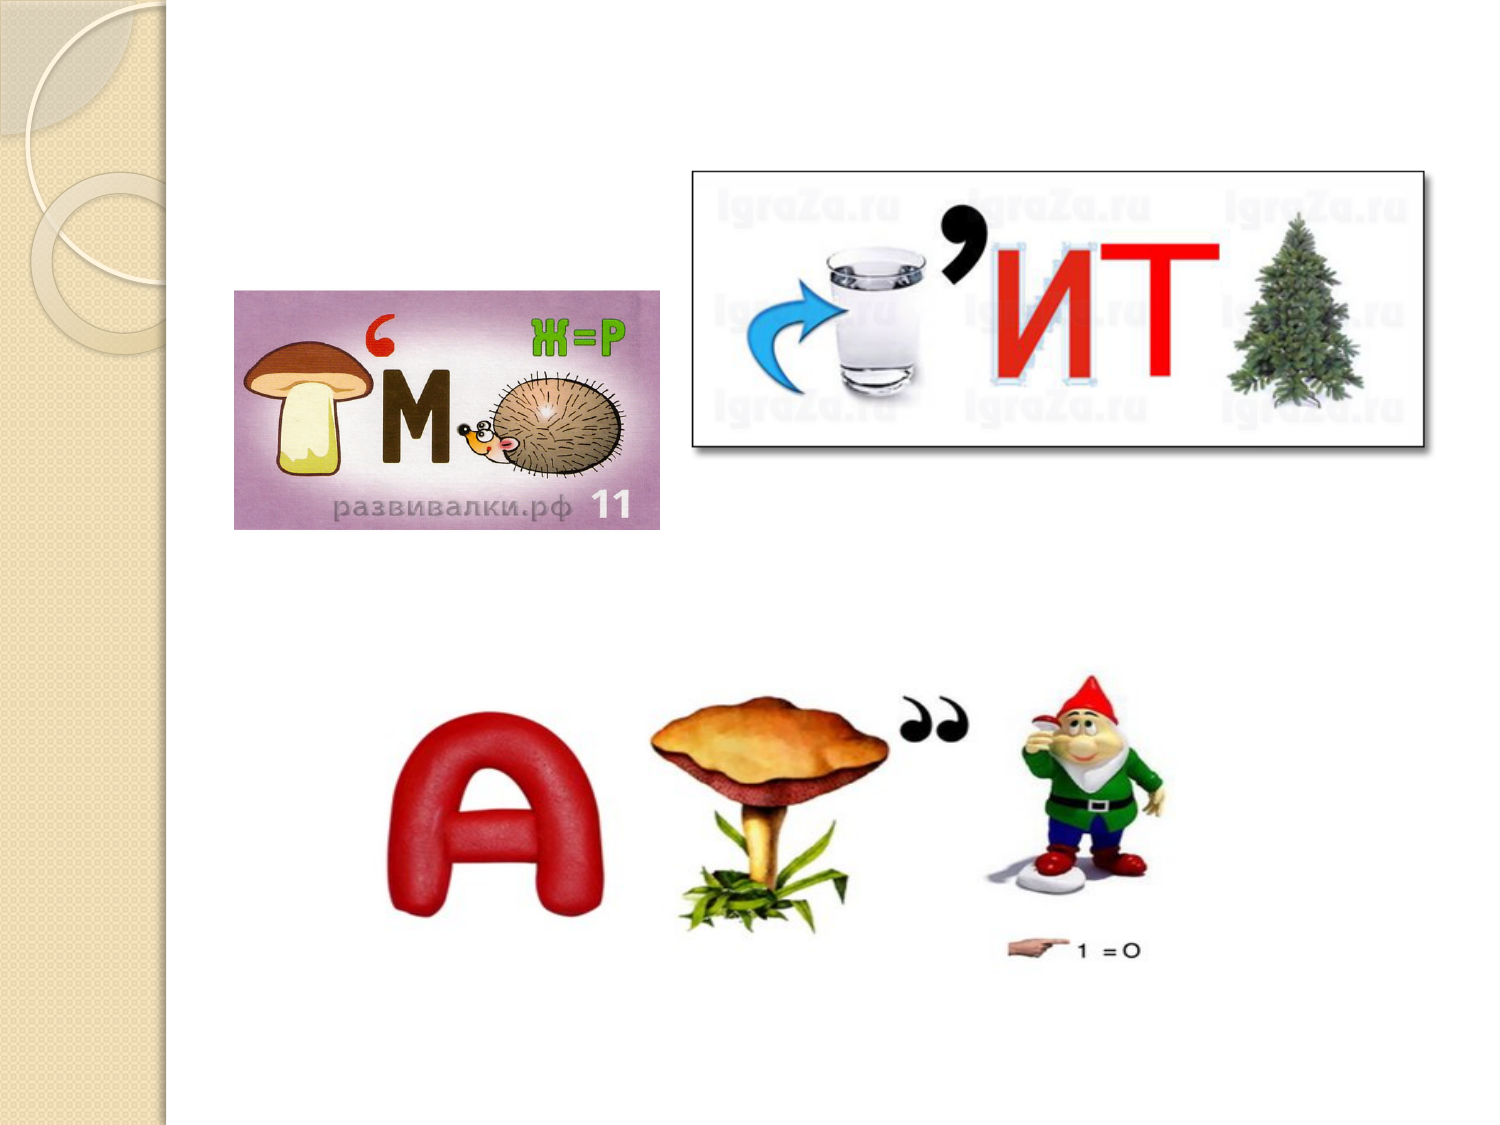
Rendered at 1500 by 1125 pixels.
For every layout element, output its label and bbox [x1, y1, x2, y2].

picture [667, 152, 1450, 466]
picture [280, 644, 1274, 994]
list [234, 222, 660, 598]
